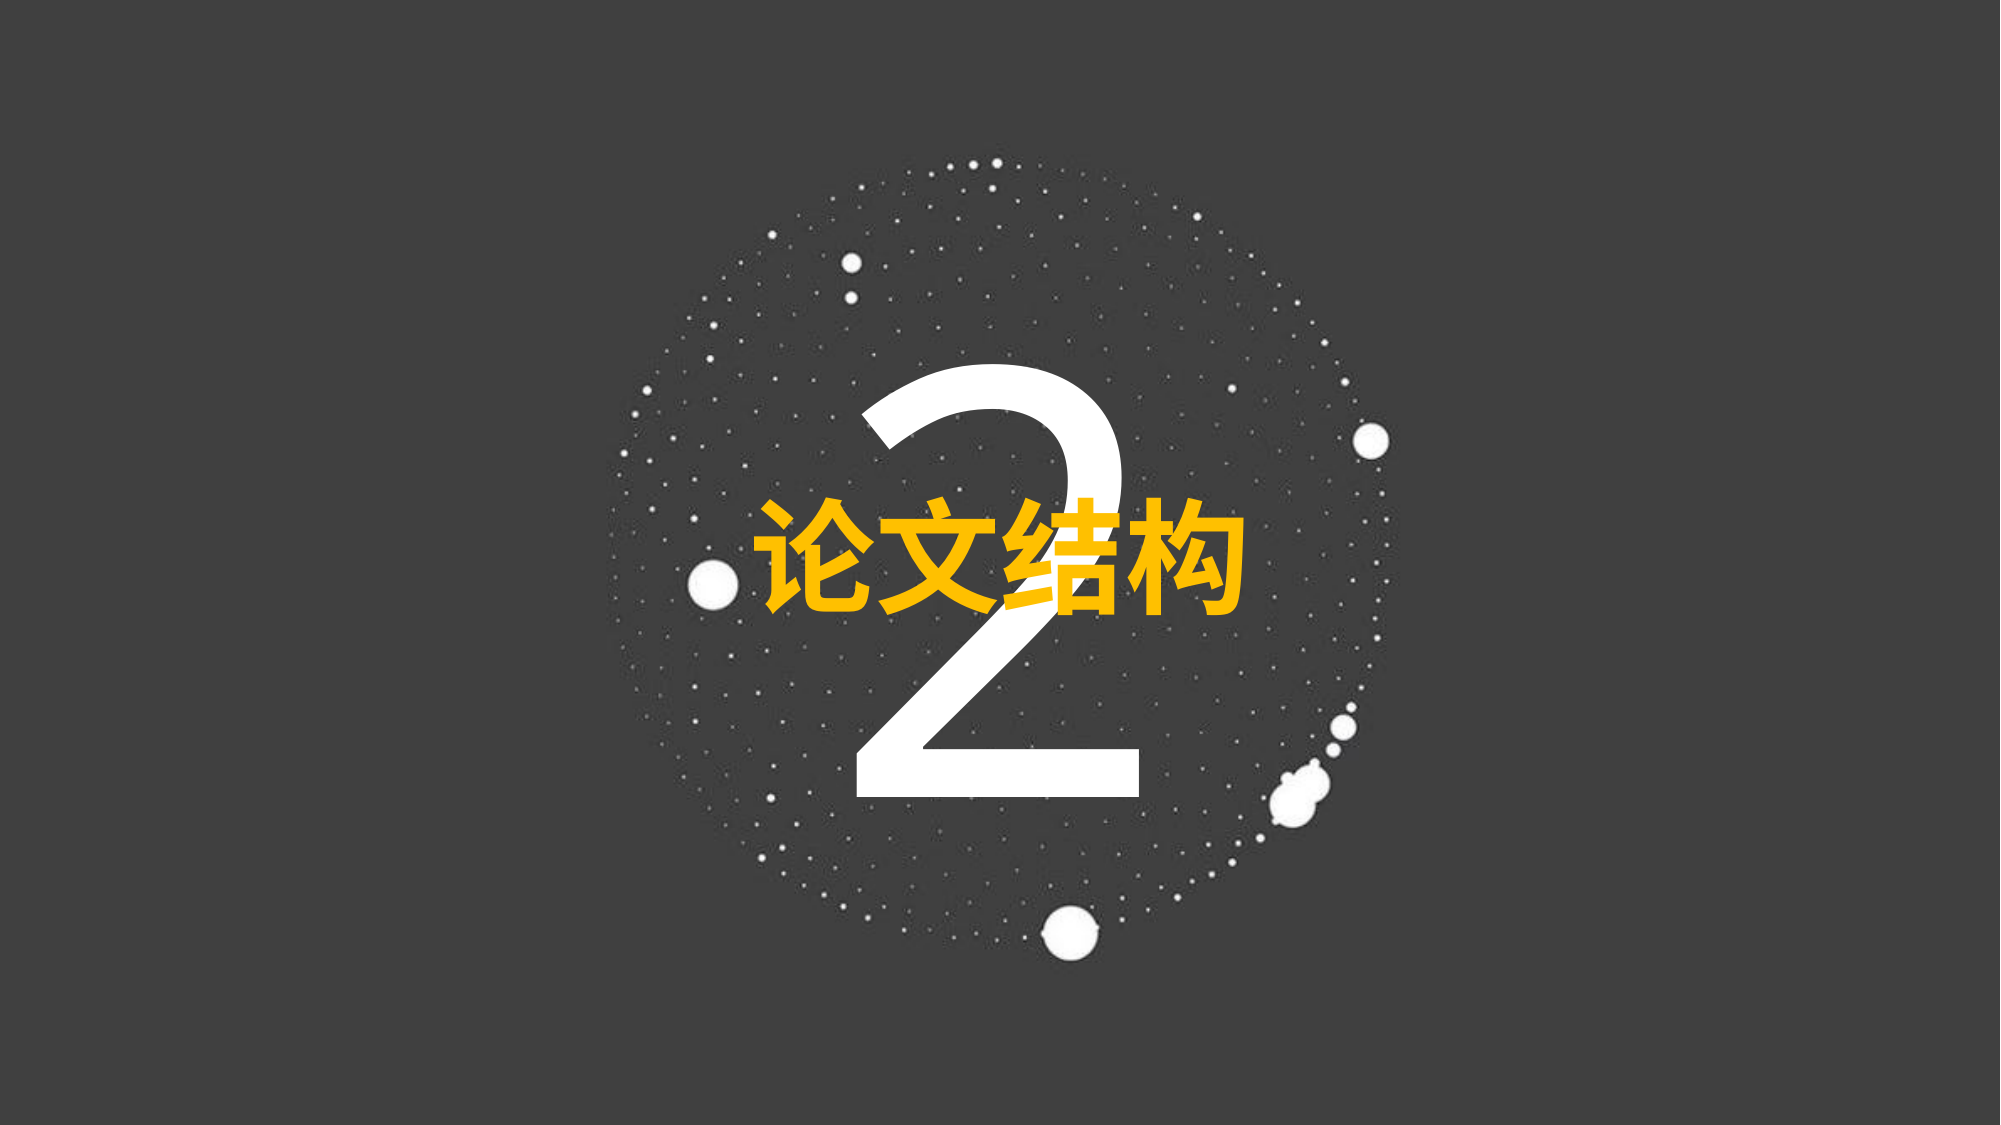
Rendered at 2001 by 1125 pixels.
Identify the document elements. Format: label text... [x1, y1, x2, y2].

list 论文结构 [719, 488, 1281, 637]
text_box 2 [814, 637, 1186, 925]
text_box 2 [814, 192, 1186, 488]
picture [526, 88, 1474, 1037]
